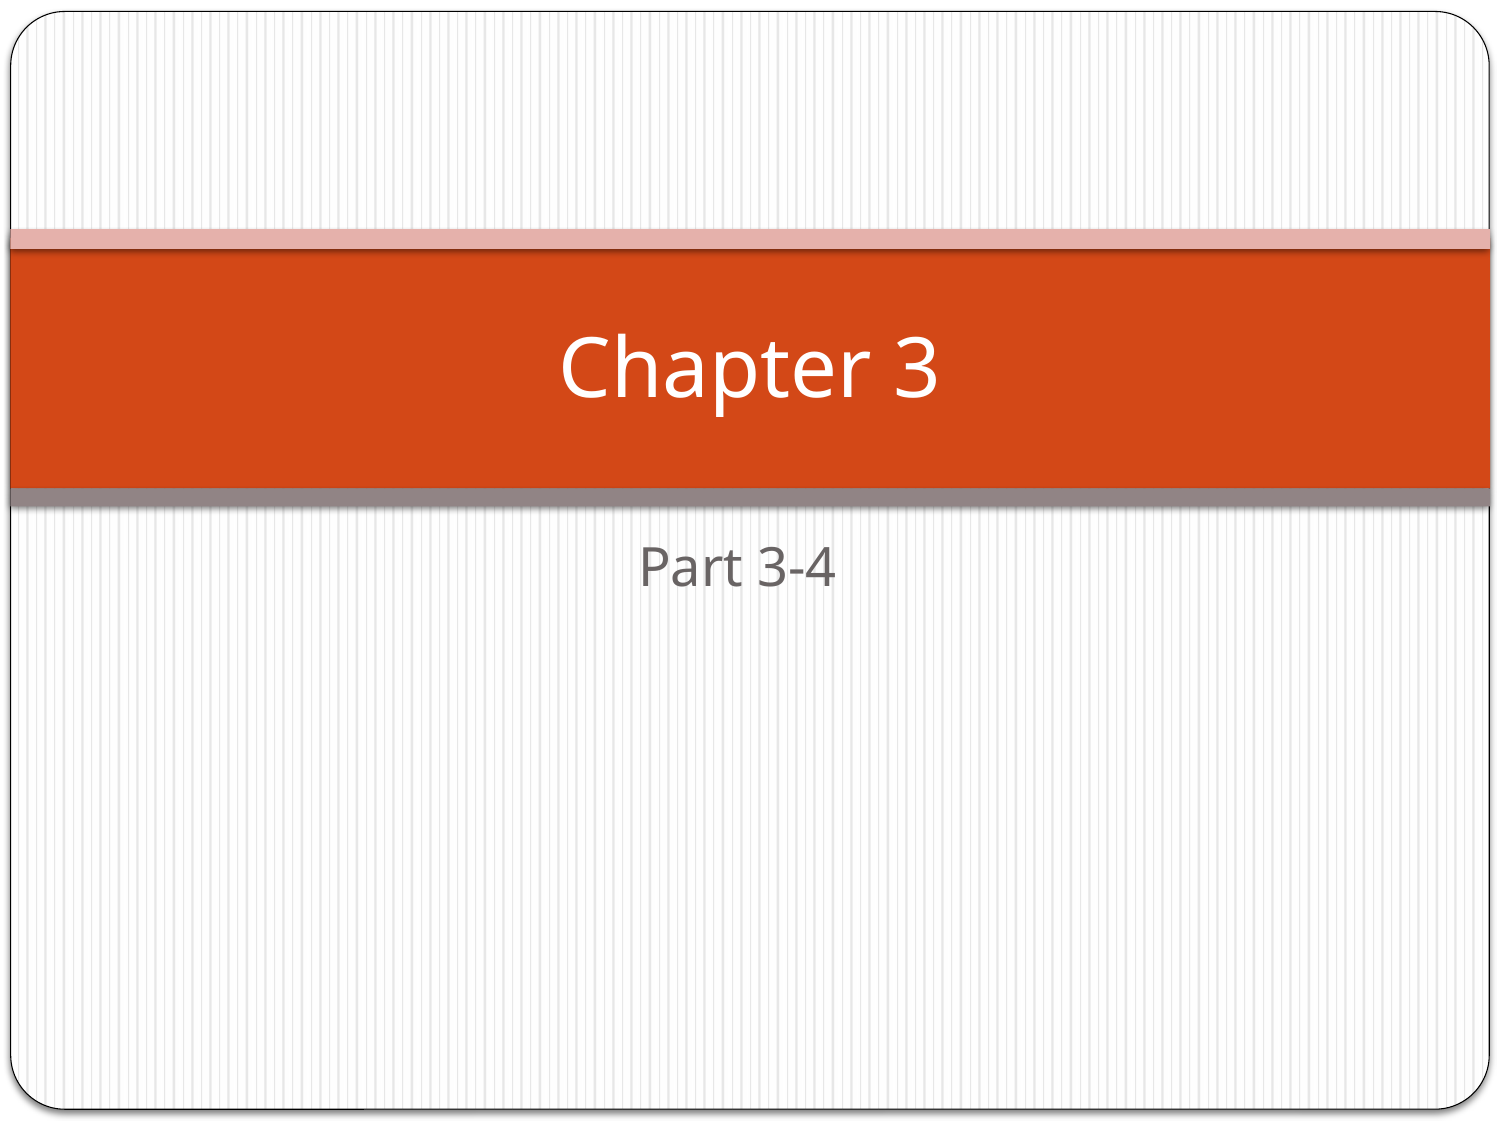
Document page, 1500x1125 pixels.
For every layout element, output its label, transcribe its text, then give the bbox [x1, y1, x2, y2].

subtitle Part 3-4 [212, 525, 1263, 788]
title Chapter 3 [75, 247, 1425, 489]
